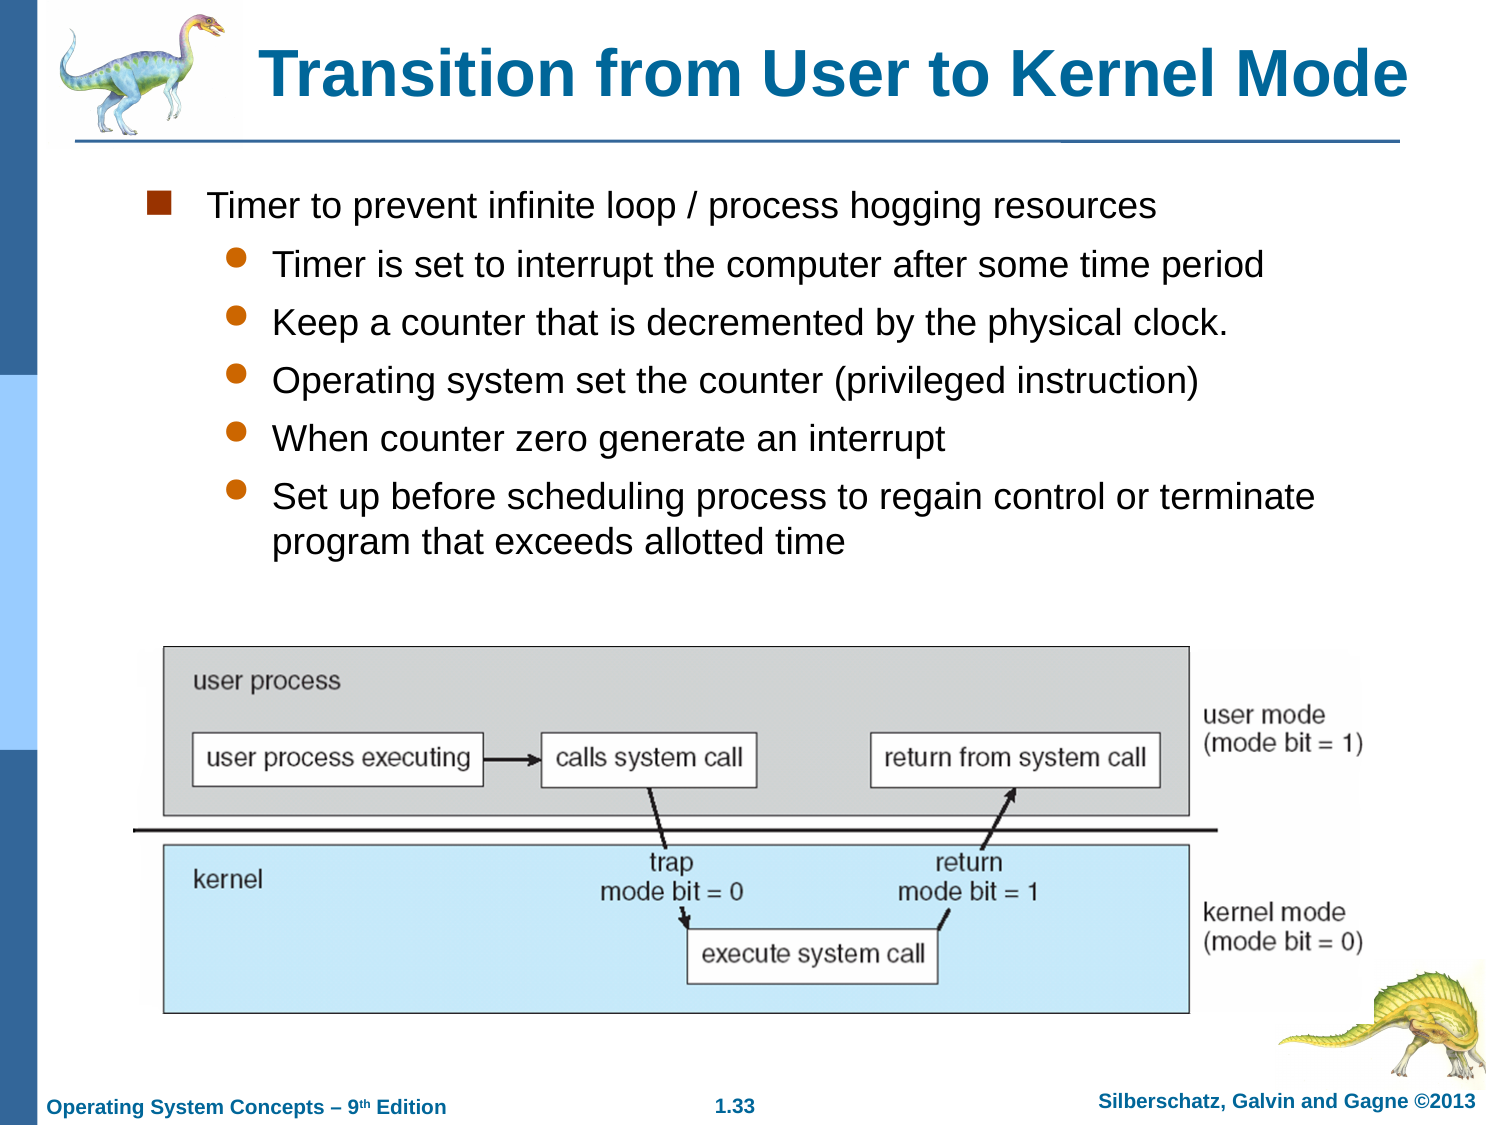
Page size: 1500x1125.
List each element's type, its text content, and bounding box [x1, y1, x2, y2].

list Timer to prevent infinite loop / process hogging resources Timer is set to interrupt the computer after some time period Keep a counter that is decremented by the physical clock. Operating system set the counter (privileged instruction) When counter zero generate an interrupt Set up before scheduling process to regain control or terminate program that exceeds allotted time [134, 173, 1407, 637]
picture [46, 0, 243, 149]
title Transition from User to Kernel Mode [144, 22, 1500, 118]
picture [125, 638, 1486, 1090]
